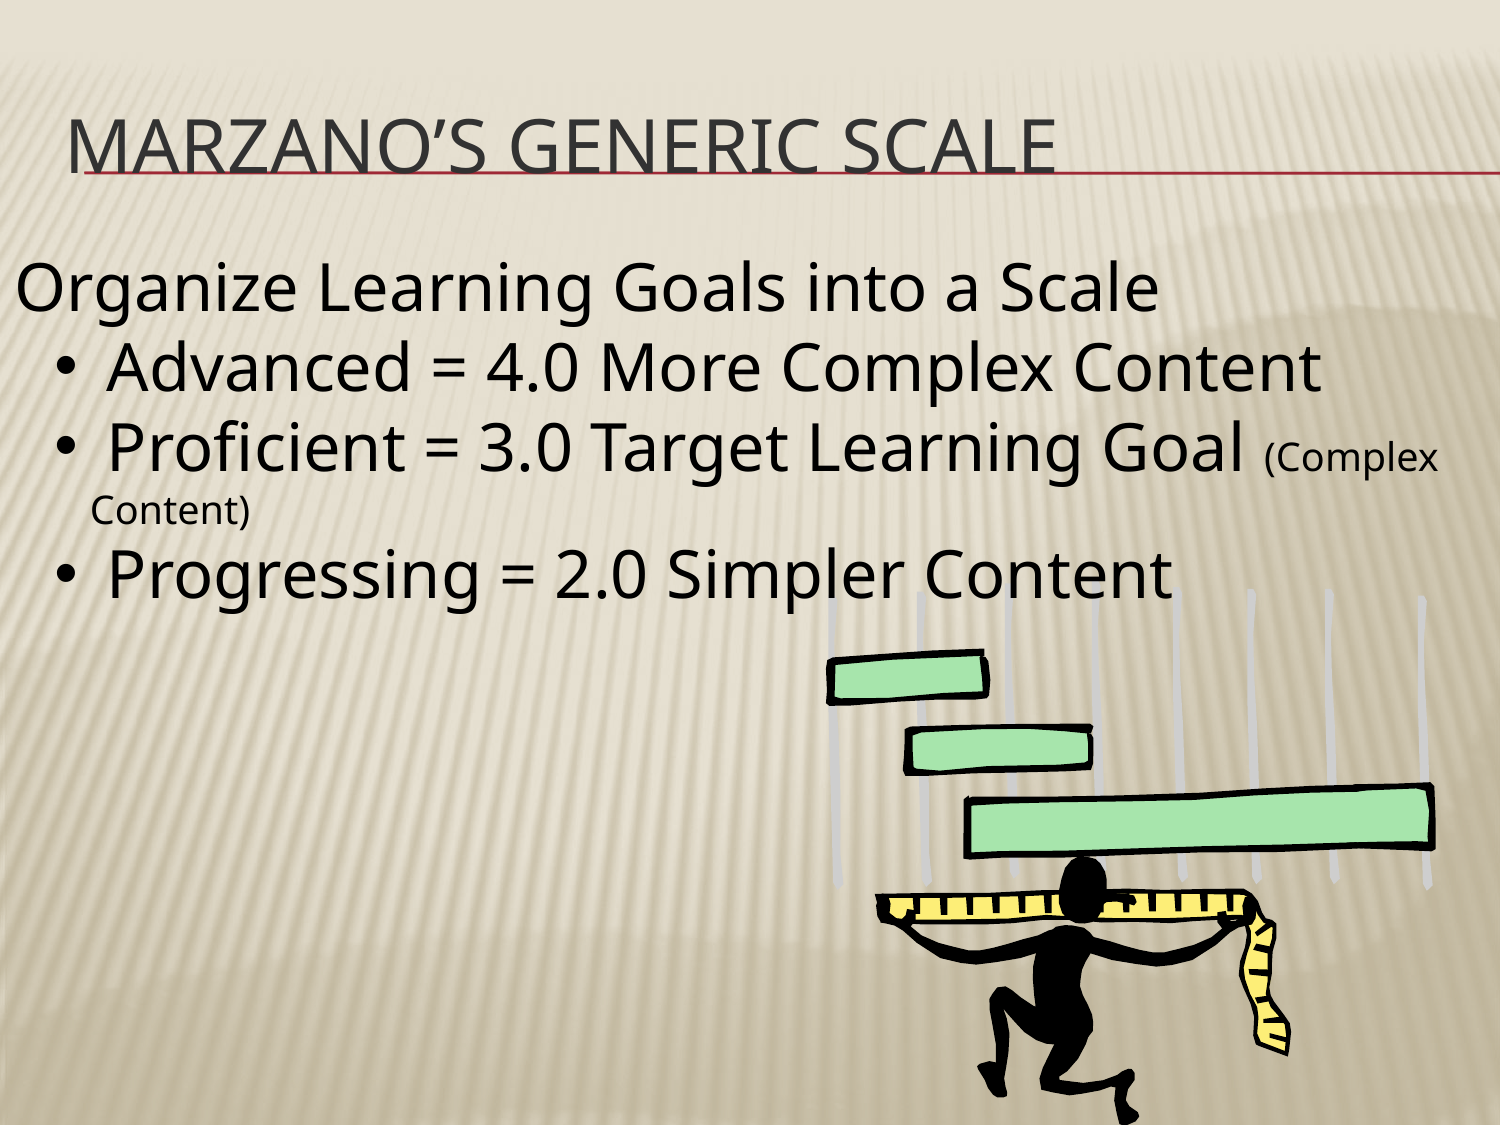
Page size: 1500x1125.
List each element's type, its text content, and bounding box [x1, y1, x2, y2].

text_box Organize Learning Goals into a Scale Advanced = 4.0 More Complex Content Proficient = 3.0 Target Learning Goal (Complex Content) Progressing = 2.0 Simpler Content [0, 237, 1500, 700]
picture [824, 579, 1436, 1125]
title Marzano’s Generic Scale [50, 75, 1475, 213]
